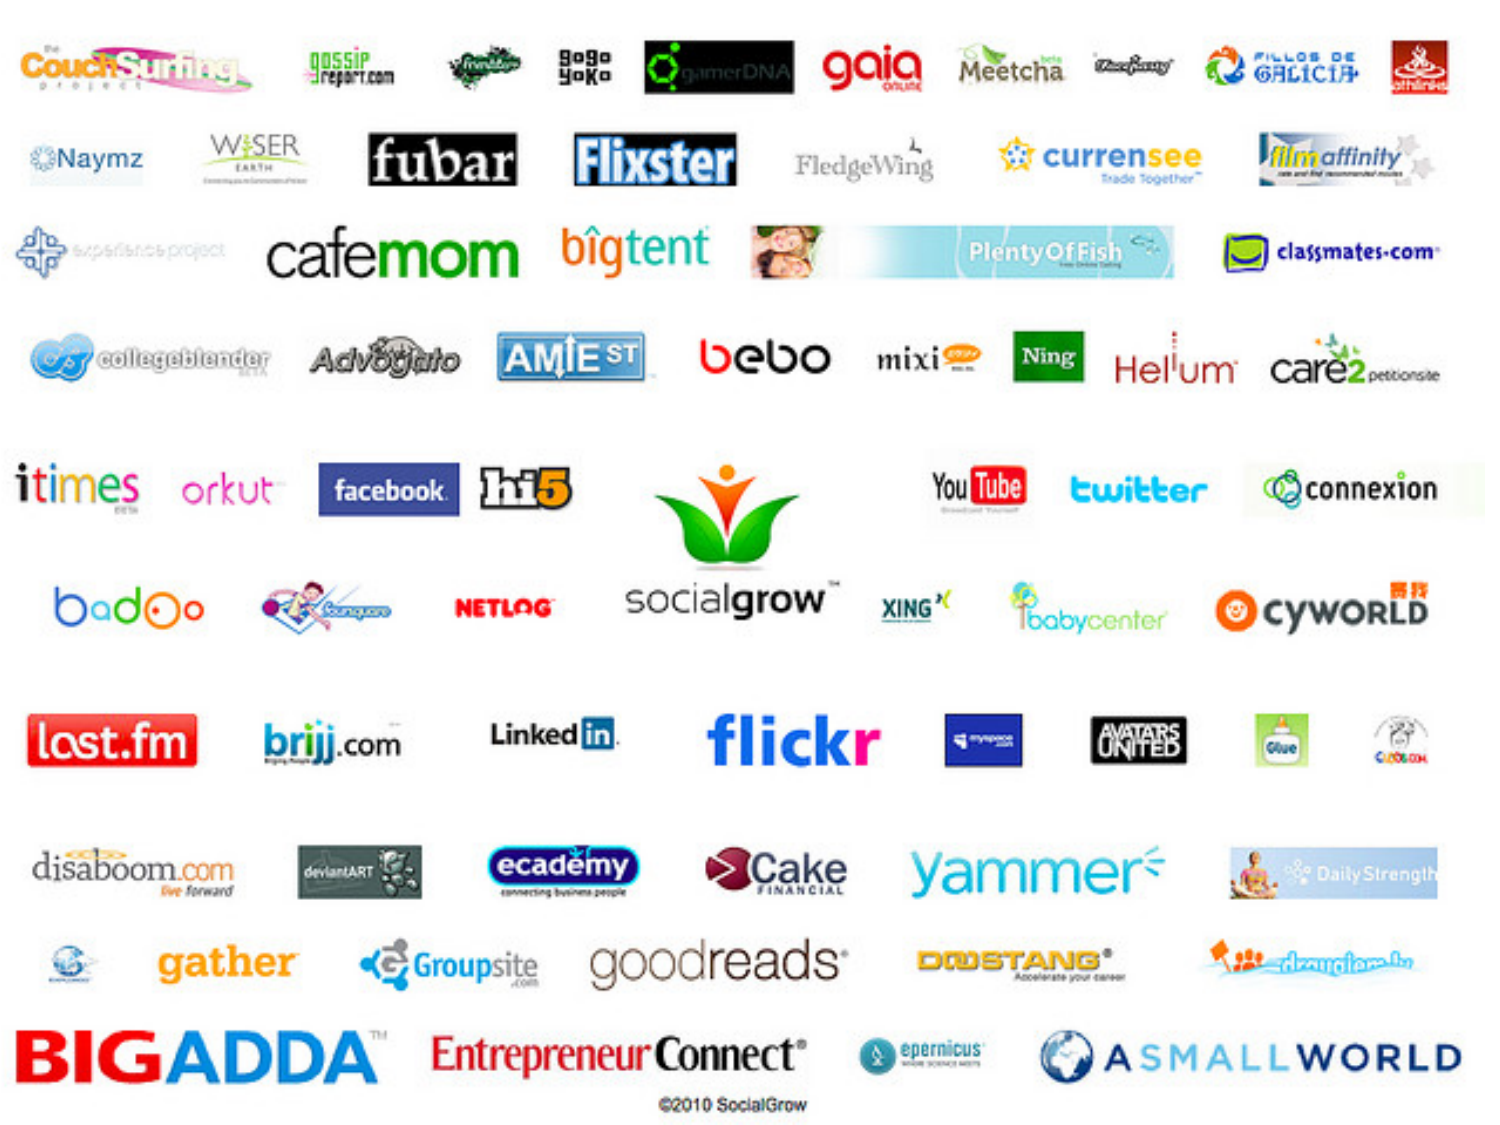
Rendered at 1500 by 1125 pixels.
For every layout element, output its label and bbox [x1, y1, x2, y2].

list [0, 0, 1500, 1125]
